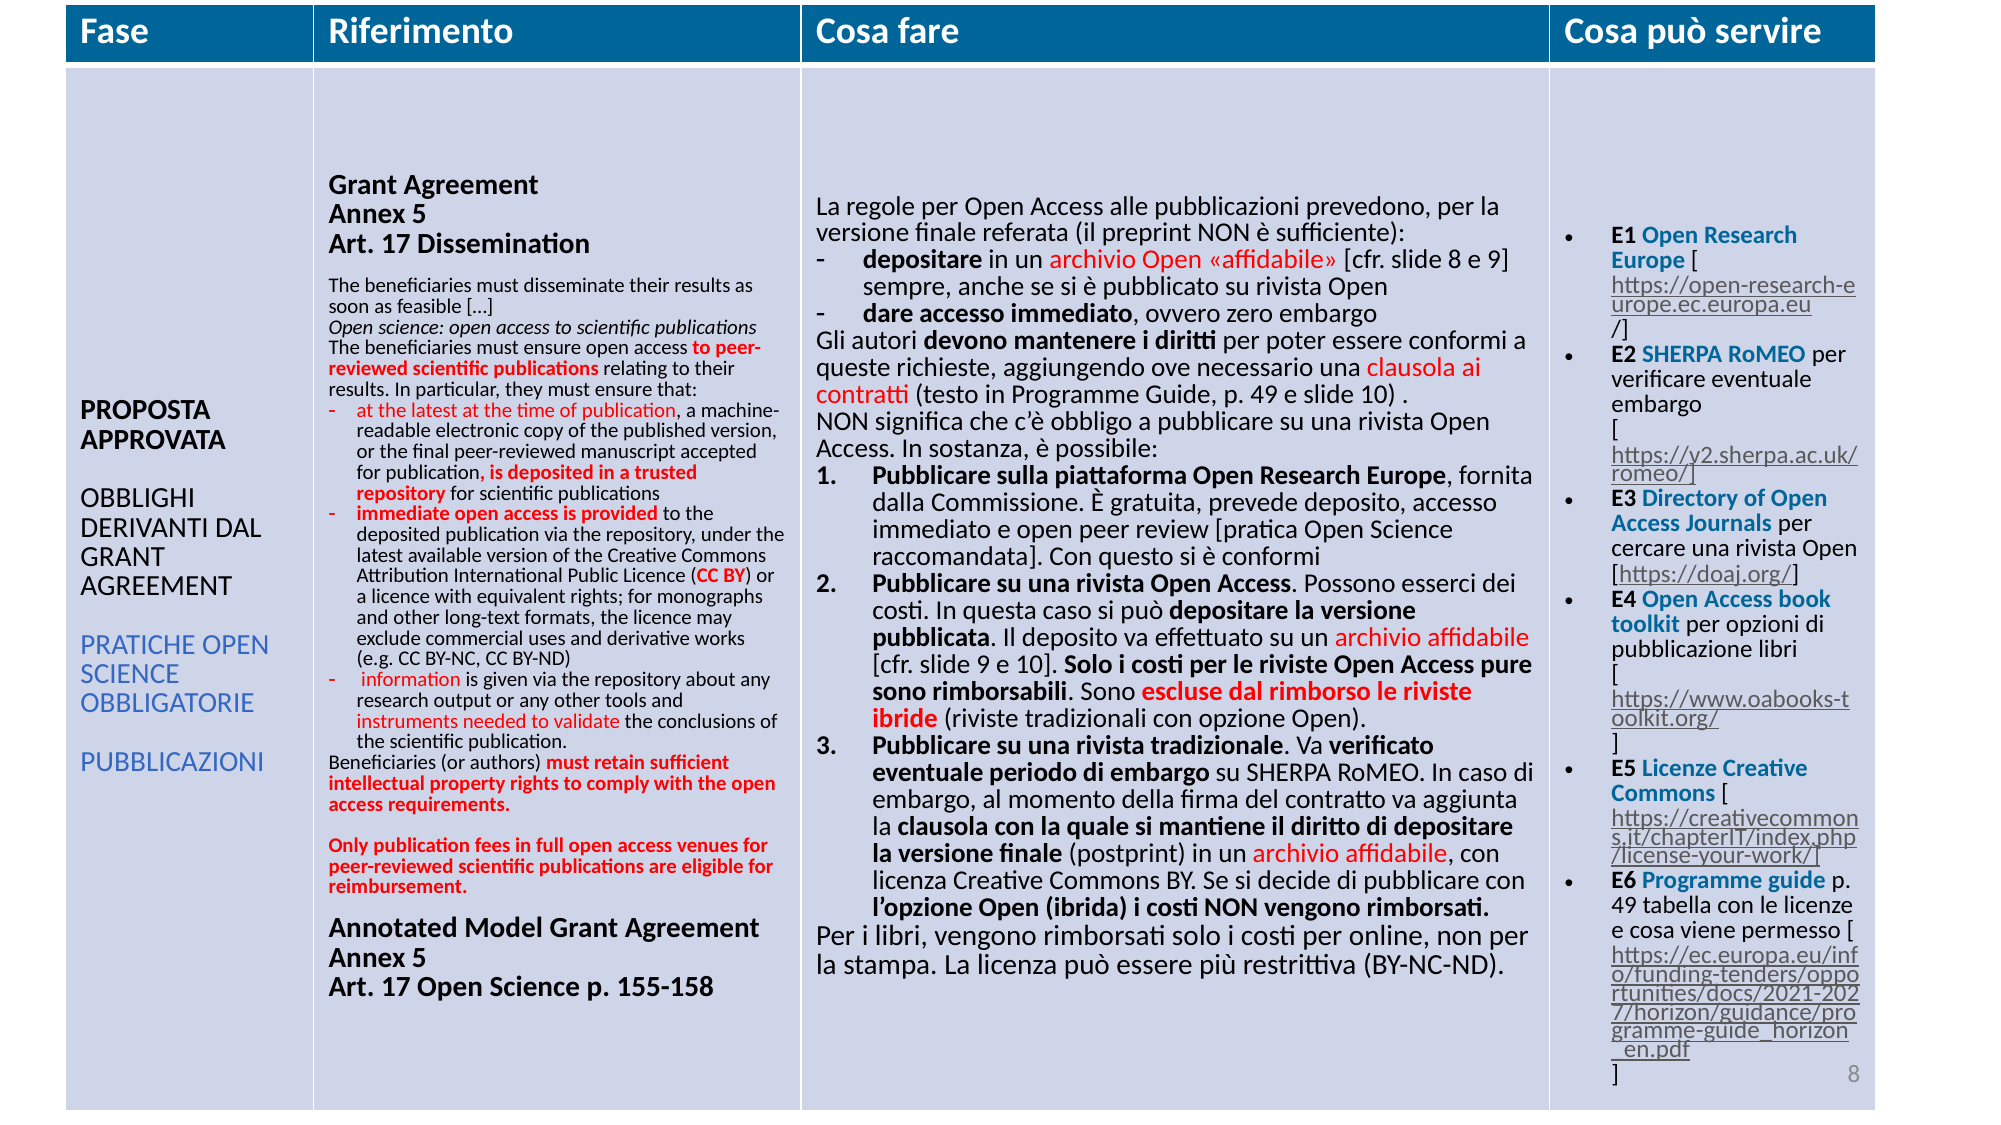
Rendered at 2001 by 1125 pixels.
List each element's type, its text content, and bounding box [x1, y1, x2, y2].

table_cell PROPOSTA APPROVATA OBBLIGHI DERIVANTI DAL GRANT AGREEMENT PRATICHE OPEN SCIENCE OBBLIGATORIE PUBBLICAZIONI [66, 68, 313, 1110]
table_header Fase [66, 5, 313, 62]
table_cell La regole per Open Access alle pubblicazioni prevedono, per la versione finale referata (il preprint NON è sufficiente): depositare in un archivio Open «affidabile» [cfr. slide 8 e 9] sempre, anche se si è pubblicato su rivista Open dare accesso immediato, ovvero zero embargo Gli autori devono mantenere i diritti per poter essere conformi a queste richieste, aggiungendo ove necessario una clausola ai contratti (testo in Programme Guide, p. 49 e slide 10) . NON significa che c’è obbligo a pubblicare su una rivista Open Access. In sostanza, è possibile: Pubblicare sulla piattaforma Open Research Europe, fornita dalla Commissione. È gratuita, prevede deposito, accesso immediato e open peer review [pratica Open Science raccomandata]. Con questo si è conformi Pubblicare su una rivista Open Access. Possono esserci dei costi. In questa caso si può depositare la versione pubblicata. Il deposito va effettuato su un archivio affidabile [cfr. slide 9 e 10]. Solo i costi per le riviste Open Access pure sono rimborsabili. Sono escluse dal rimborso le riviste ibride (riviste tradizionali con opzione Open). Pubblicare su una rivista tradizionale. Va verificato eventuale periodo di embargo su SHERPA RoMEO. In caso di embargo, al momento della firma del contratto va aggiunta la clausola con la quale si mantiene il diritto di depositare la versione finale (postprint) in un archivio affidabile, con licenza Creative Commons BY. Se si decide di pubblicare con l’opzione Open (ibrida) i costi NON vengono rimborsati. Per i libri, vengono rimborsati solo i costi per online, non per la stampa. La licenza può essere più restrittiva (BY-NC-ND). [802, 68, 1549, 1110]
table_cell E1 Open Research Europe [https://open-research-europe.ec.europa.eu/] E2 SHERPA RoMEO per verificare eventuale embargo [https://v2.sherpa.ac.uk/romeo/] E3 Directory of Open Access Journals per cercare una rivista Open [https://doaj.org/] E4 Open Access book toolkit per opzioni di pubblicazione libri [https://www.oabooks-toolkit.org/] E5 Licenze Creative Commons [https://creativecommons.it/chapterIT/index.php/license-your-work/] E6 Programme guide p. 49 tabella con le licenze e cosa viene permesso [https://ec.europa.eu/info/funding-tenders/opportunities/docs/2021-2027/horizon/guidance/programme-guide_horizon_en.pdf] [1550, 68, 1875, 1042]
slide_number 8 [1425, 1042, 1876, 1103]
table_cell Grant Agreement Annex 5 Art. 17 Dissemination The beneficiaries must disseminate their results as soon as feasible […] Open science: open access to scientific publications The beneficiaries must ensure open access to peer-reviewed scientific publications relating to their results. In particular, they must ensure that: at the latest at the time of publication, a machine-readable electronic copy of the published version, or the final peer-reviewed manuscript accepted for publication, is deposited in a trusted repository for scientific publications immediate open access is provided to the deposited publication via the repository, under the latest available version of the Creative Commons Attribution International Public Licence (CC BY) or a licence with equivalent rights; for monographs and other long-text formats, the licence may exclude commercial uses and derivative works (e.g. CC BY-NC, CC BY-ND) information is given via the repository about any research output or any other tools and instruments needed to validate the conclusions of the scientific publication. Beneficiaries (or authors) must retain sufficient intellectual property rights to comply with the open access requirements. Only publication fees in full open access venues for peer-reviewed scientific publications are eligible for reimbursement. Annotated Model Grant Agreement Annex 5 Art. 17 Open Science p. 155-158 [314, 68, 800, 1110]
table_header Cosa può servire [1550, 5, 1875, 62]
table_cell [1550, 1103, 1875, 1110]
table_header Cosa fare [802, 5, 1549, 62]
table_header Riferimento [314, 5, 800, 62]
